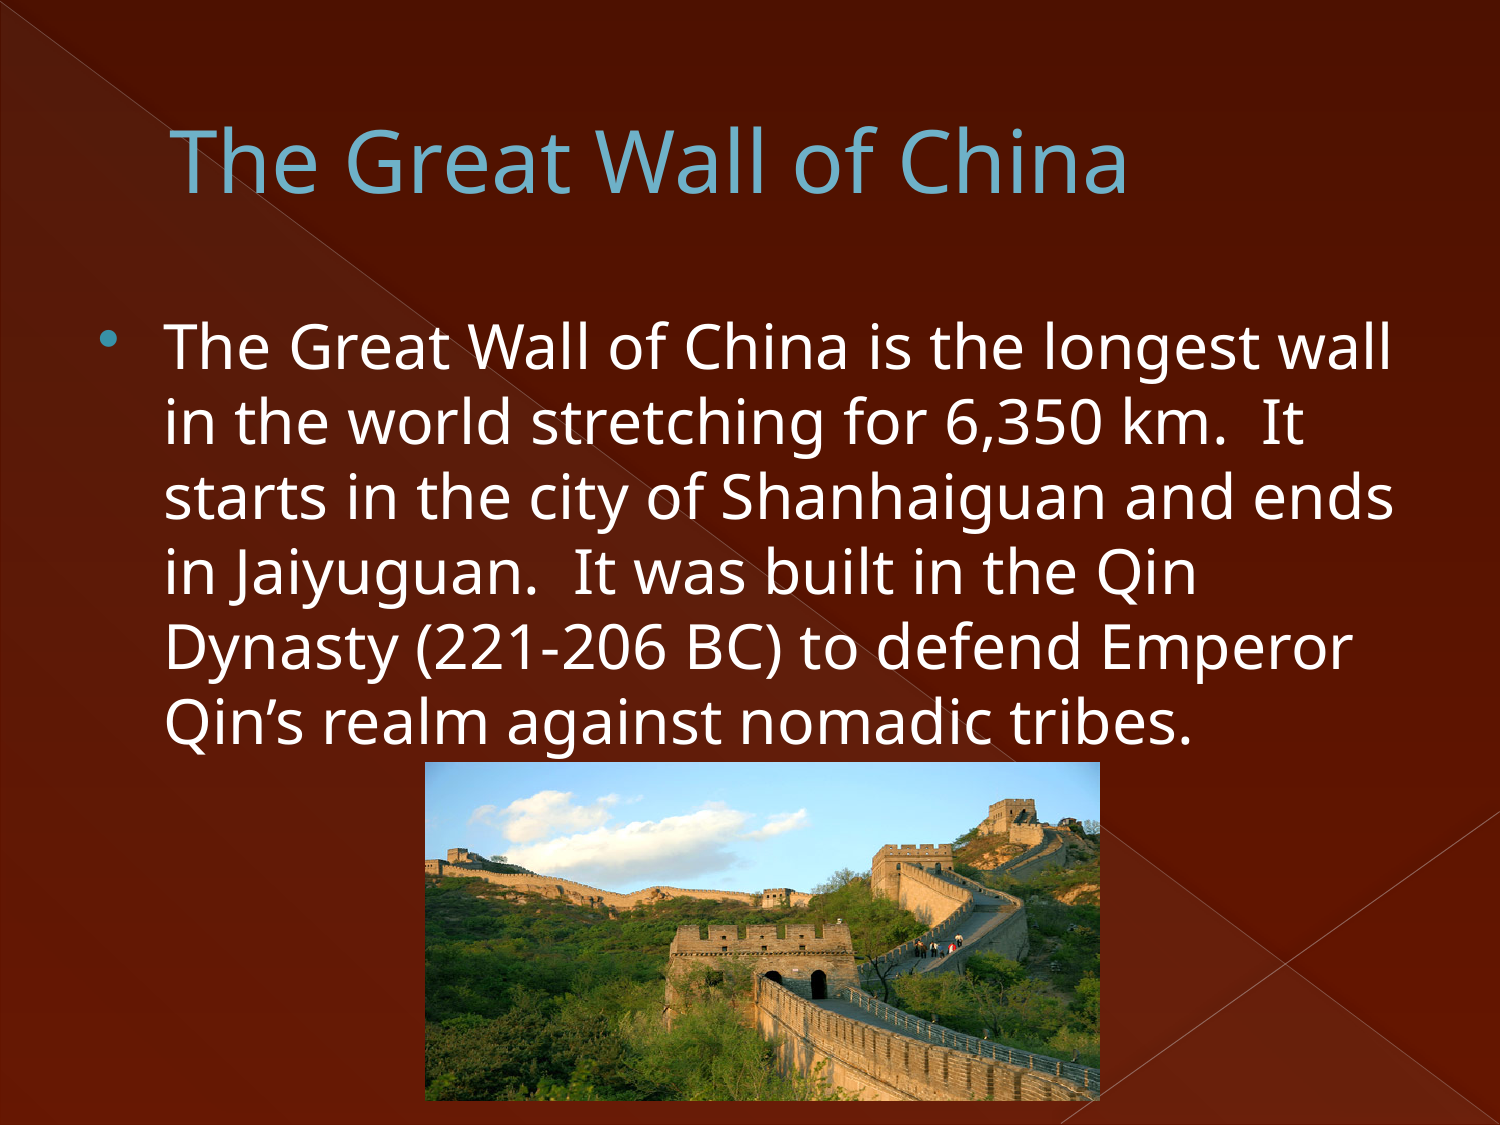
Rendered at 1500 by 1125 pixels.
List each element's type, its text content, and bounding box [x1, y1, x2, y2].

picture [424, 762, 1101, 1101]
title The Great Wall of China [75, 43, 1425, 274]
list The Great Wall of China is the longest wall in the world stretching for 6,350 km. It starts in the city of Shanhaiguan and ends in Jaiyuguan. It was built in the Qin Dynasty (221-206 BC) to defend Emperor Qin’s realm against nomadic tribes. [75, 299, 1425, 1050]
